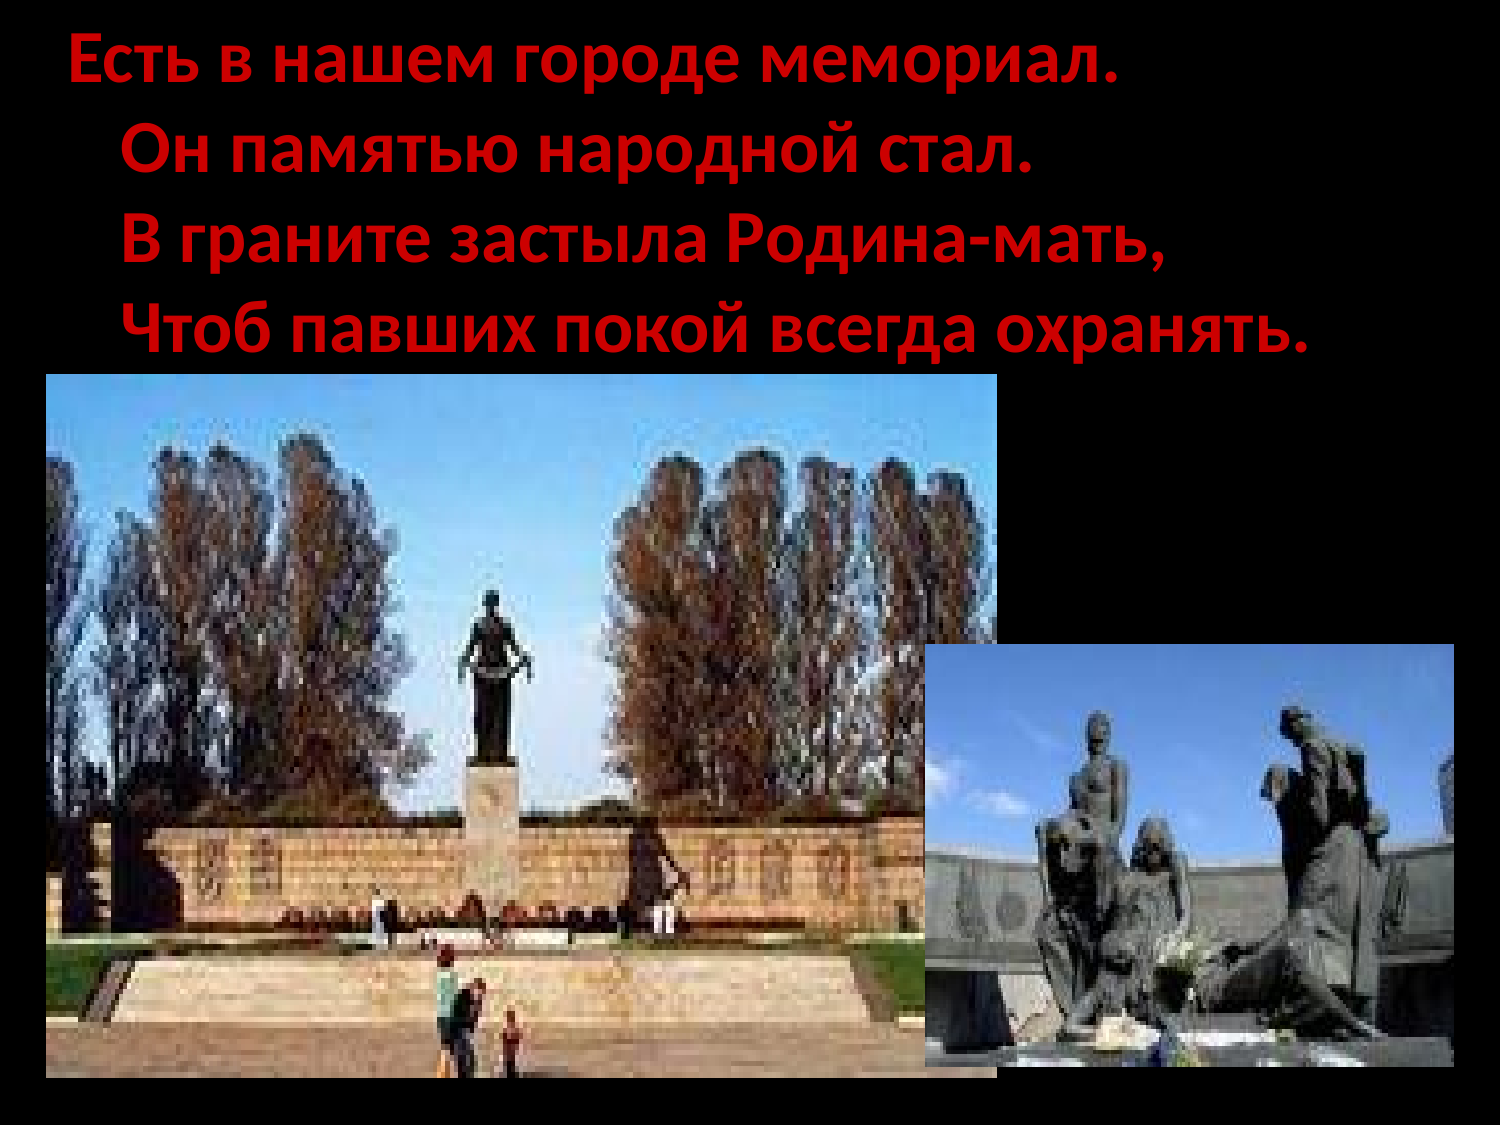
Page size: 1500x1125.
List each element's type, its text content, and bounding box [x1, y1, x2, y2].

title Есть в нашем городе мемориал. Он памятью народной стал. В граните застыла Родина-мать, Чтоб павших покой всегда охранять. [35, 0, 1453, 258]
picture [46, 374, 1454, 1079]
